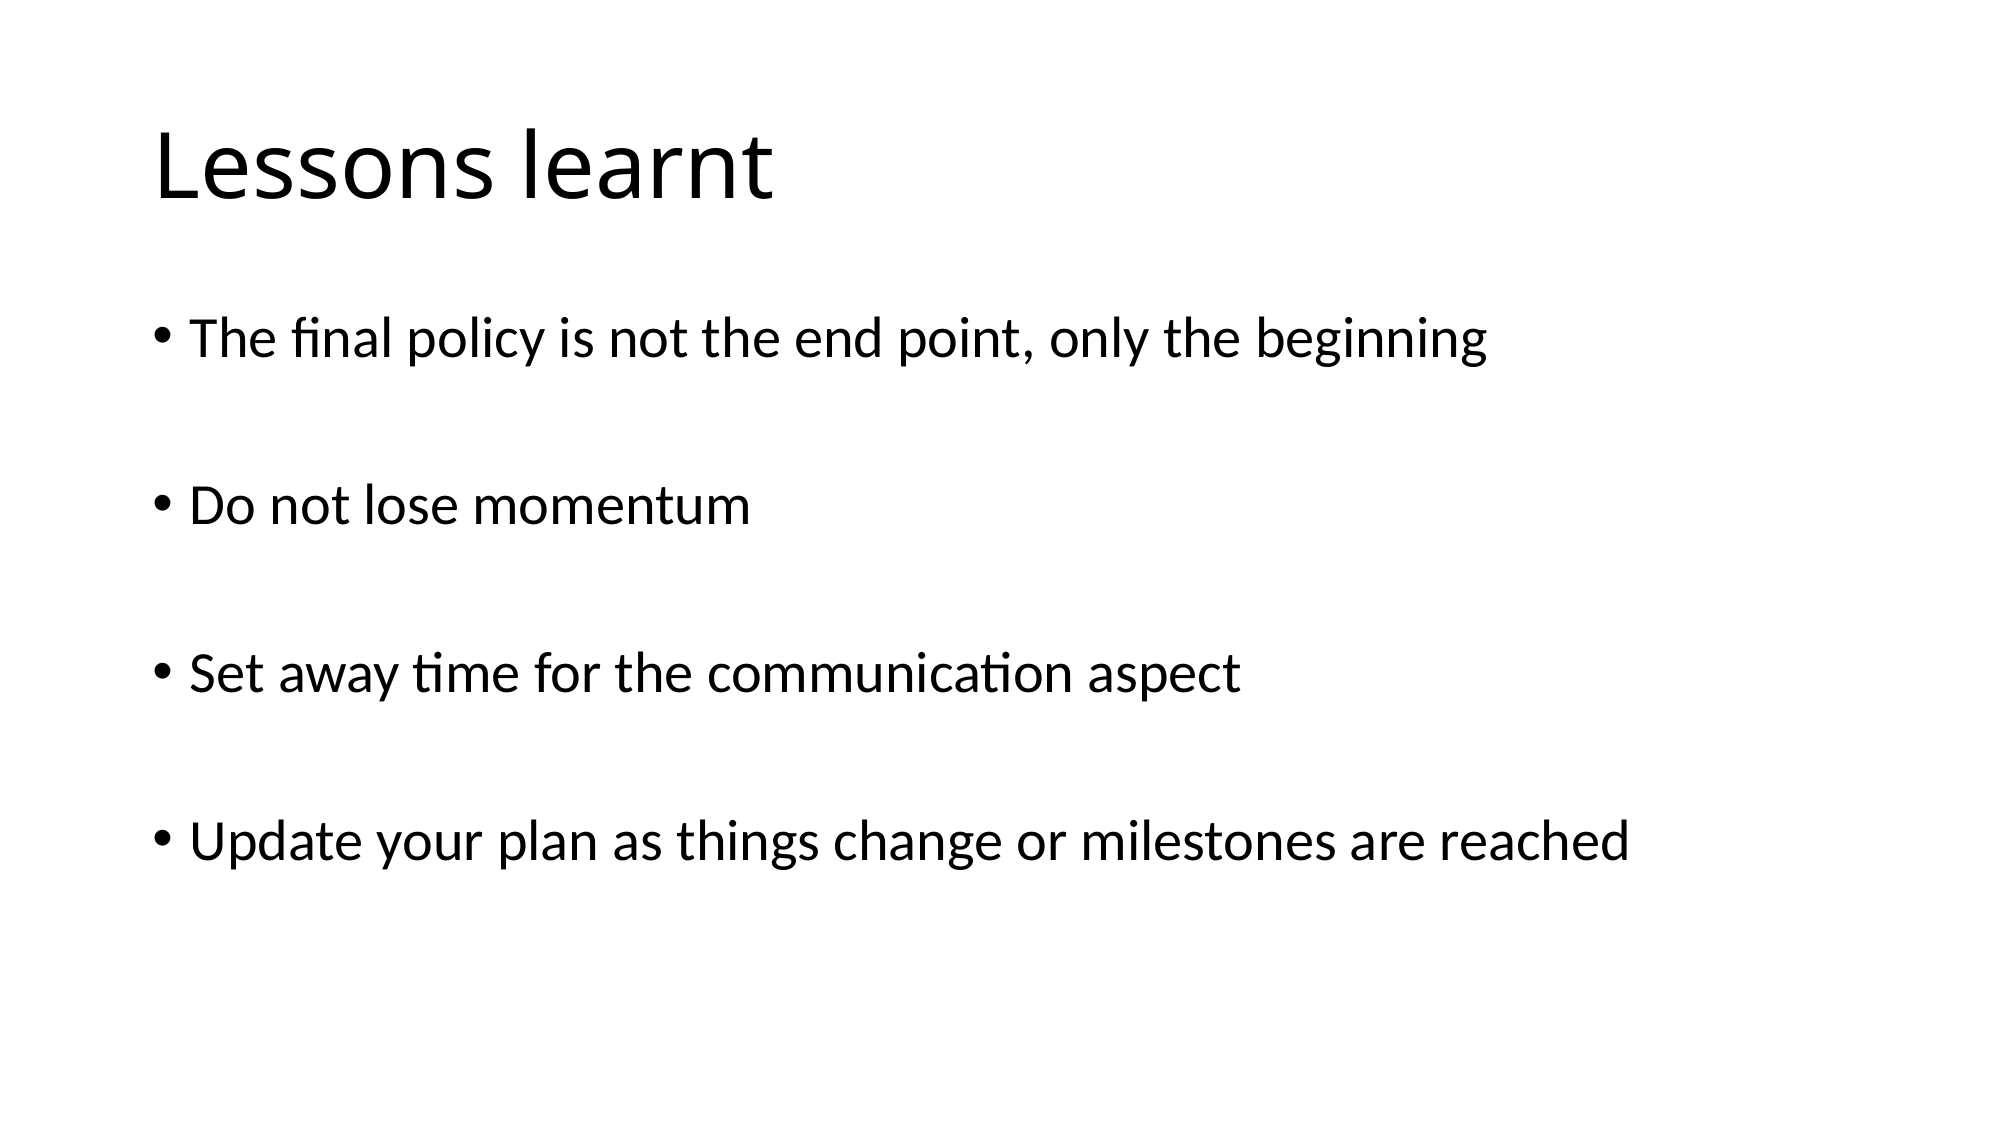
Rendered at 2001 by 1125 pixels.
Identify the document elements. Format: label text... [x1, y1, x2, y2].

list The final policy is not the end point, only the beginning Do not lose momentum Set away time for the communication aspect Update your plan as things change or milestones are reached [137, 299, 1863, 1014]
title Lessons learnt [137, 59, 1863, 278]
